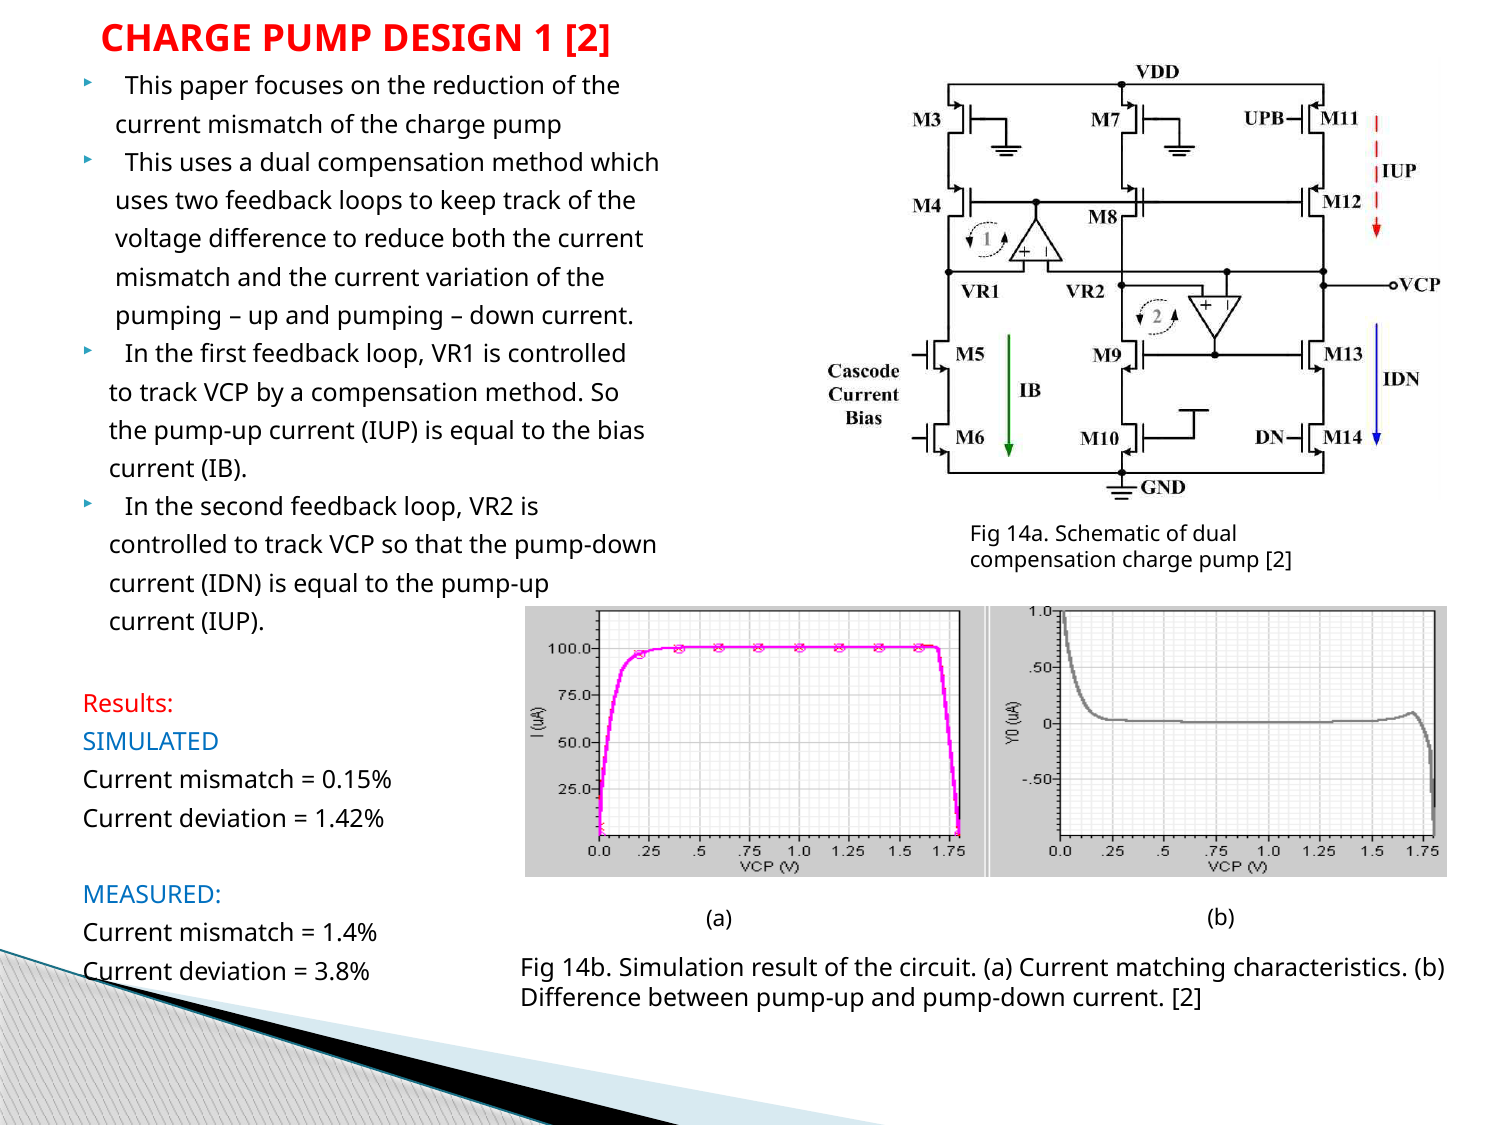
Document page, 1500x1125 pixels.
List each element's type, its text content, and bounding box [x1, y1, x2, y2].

text_box (a) [674, 896, 757, 939]
picture [827, 57, 1441, 501]
text_box Fig 14b. Simulation result of the circuit. (a) Current matching characteristics. (b) Difference between pump-up and pump-down current. [2] [487, 944, 1475, 1042]
text_box (b) [1174, 895, 1257, 938]
text_box Fig 14a. Schematic of dual compensation charge pump [2] [937, 512, 1369, 582]
picture [524, 606, 1447, 877]
title CHARGE PUMP DESIGN 1 [2] [85, 5, 1436, 68]
list This paper focuses on the reduction of the current mismatch of the charge pump This uses a dual compensation method which uses two feedback loops to keep track of the voltage difference to reduce both the current mismatch and the current variation of the pumping – up and pumping – down current. In the first feedback loop, VR1 is controlled to track VCP by a compensation method. So the pump-up current (IUP) is equal to the bias current (IB). In the second feedback loop, VR2 is controlled to track VCP so that the pump-down current (IDN) is equal to the pump-up current (IUP). Results: SIMULATED Current mismatch = 0.15% Current deviation = 1.42% MEASURED: Current mismatch = 1.4% Current deviation = 3.8% [50, 62, 1463, 1060]
